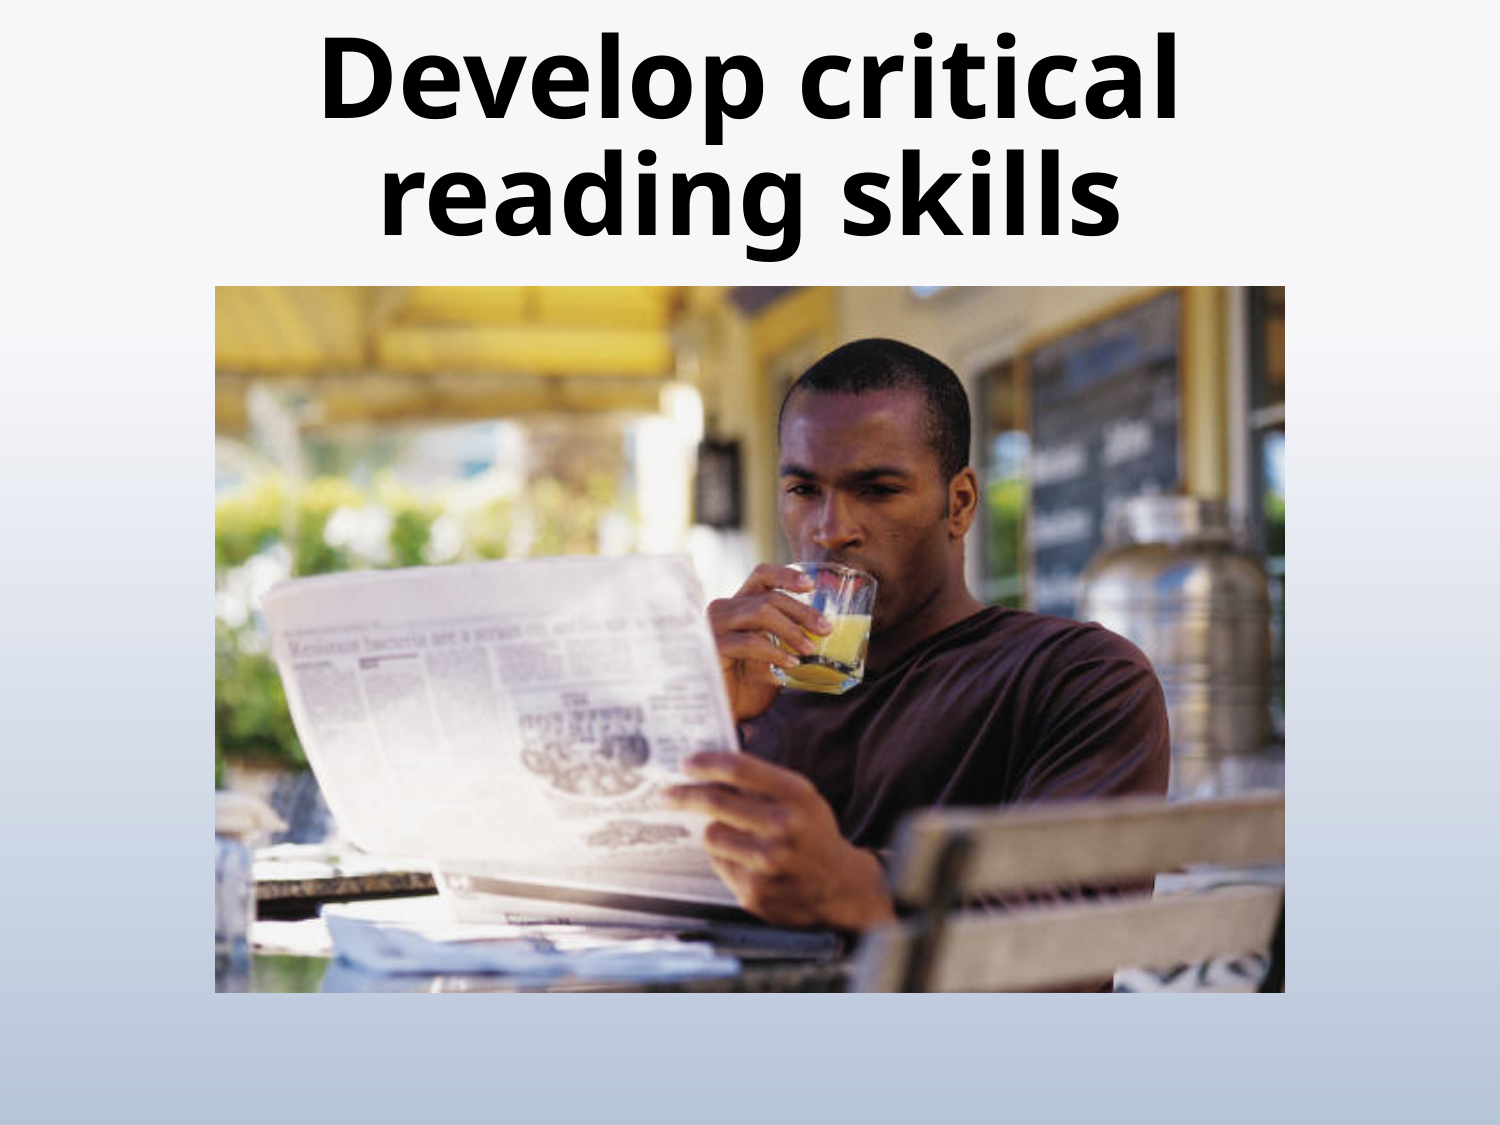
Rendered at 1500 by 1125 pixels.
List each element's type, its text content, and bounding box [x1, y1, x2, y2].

title Develop critical reading skills [150, 37, 1350, 245]
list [148, 284, 1352, 995]
